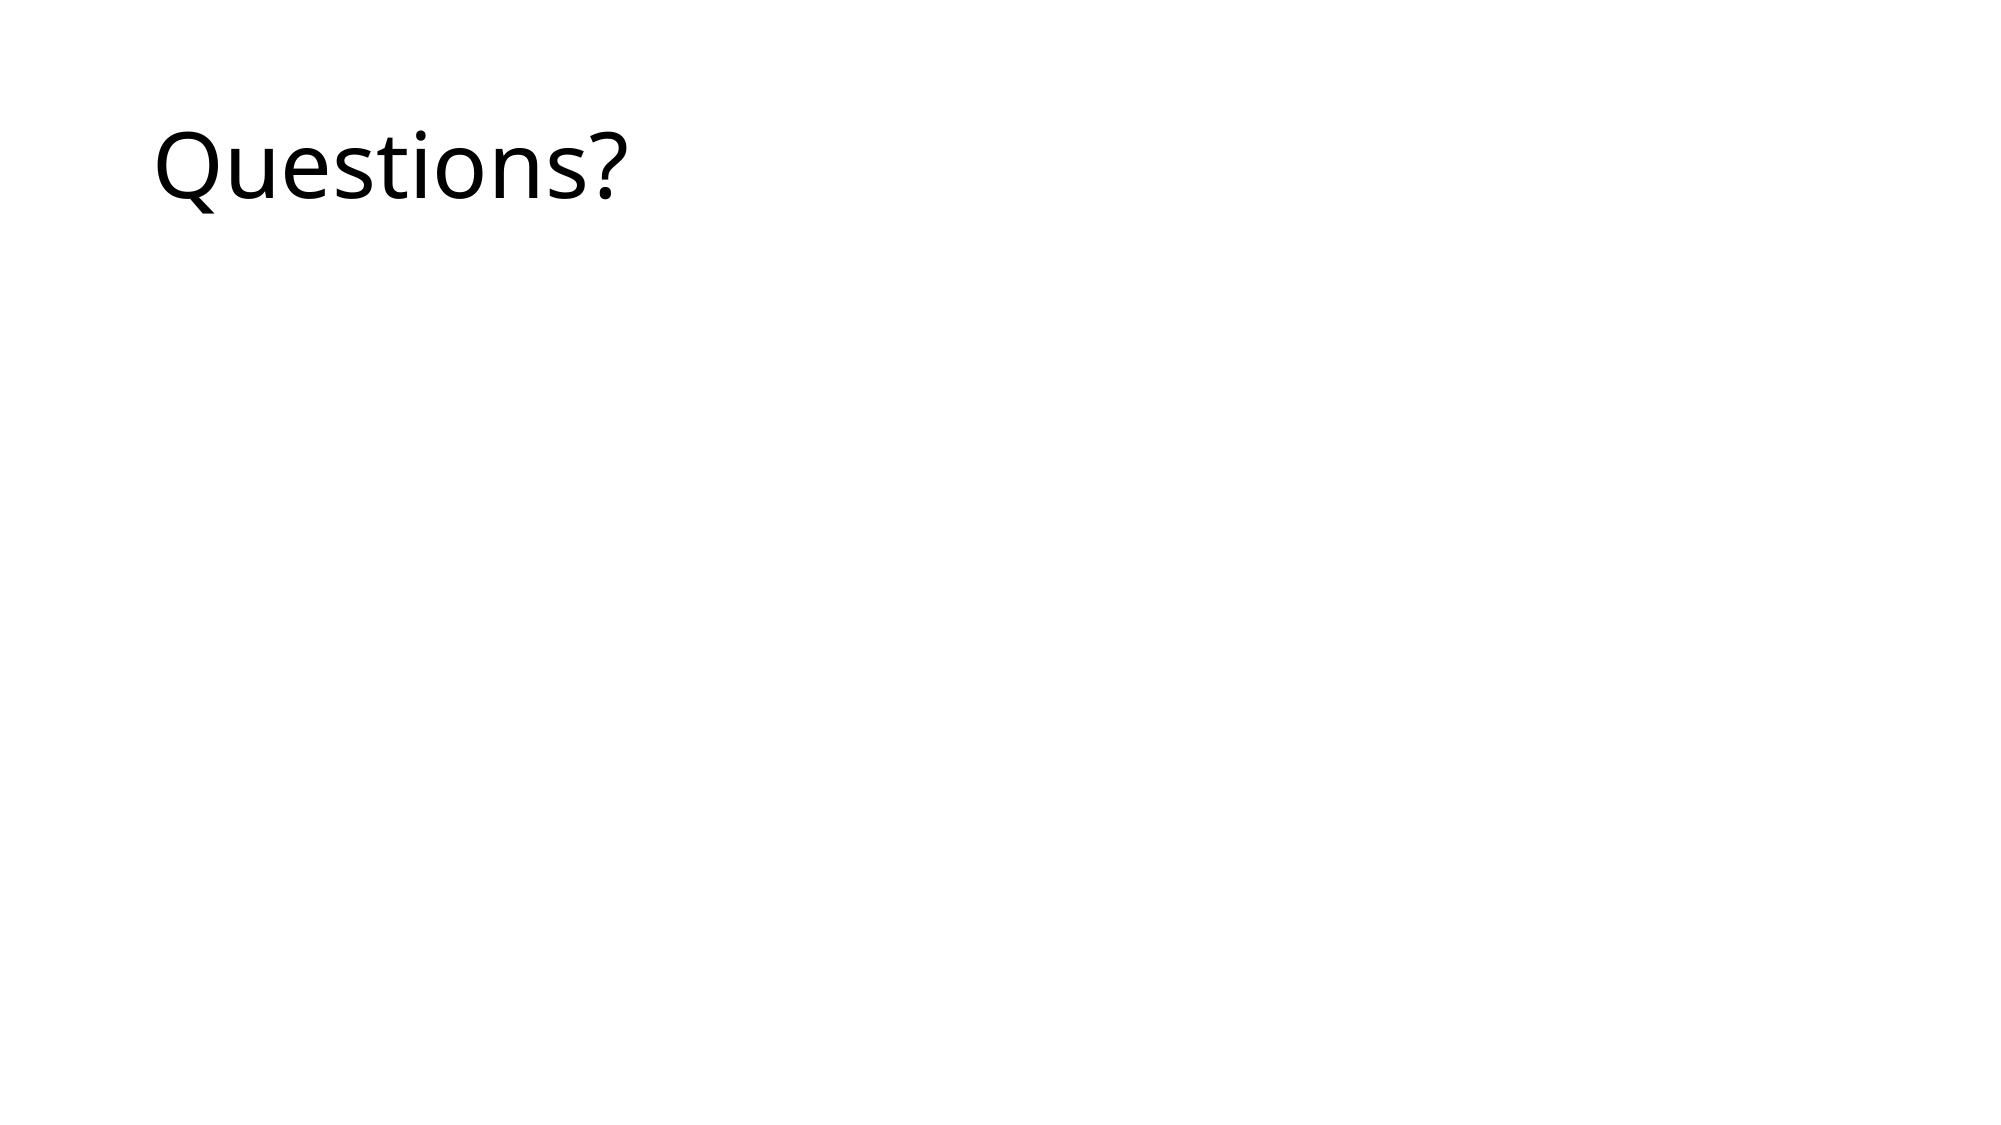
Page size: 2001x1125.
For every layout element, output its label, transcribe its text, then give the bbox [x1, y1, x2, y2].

title Questions? [137, 59, 1863, 278]
